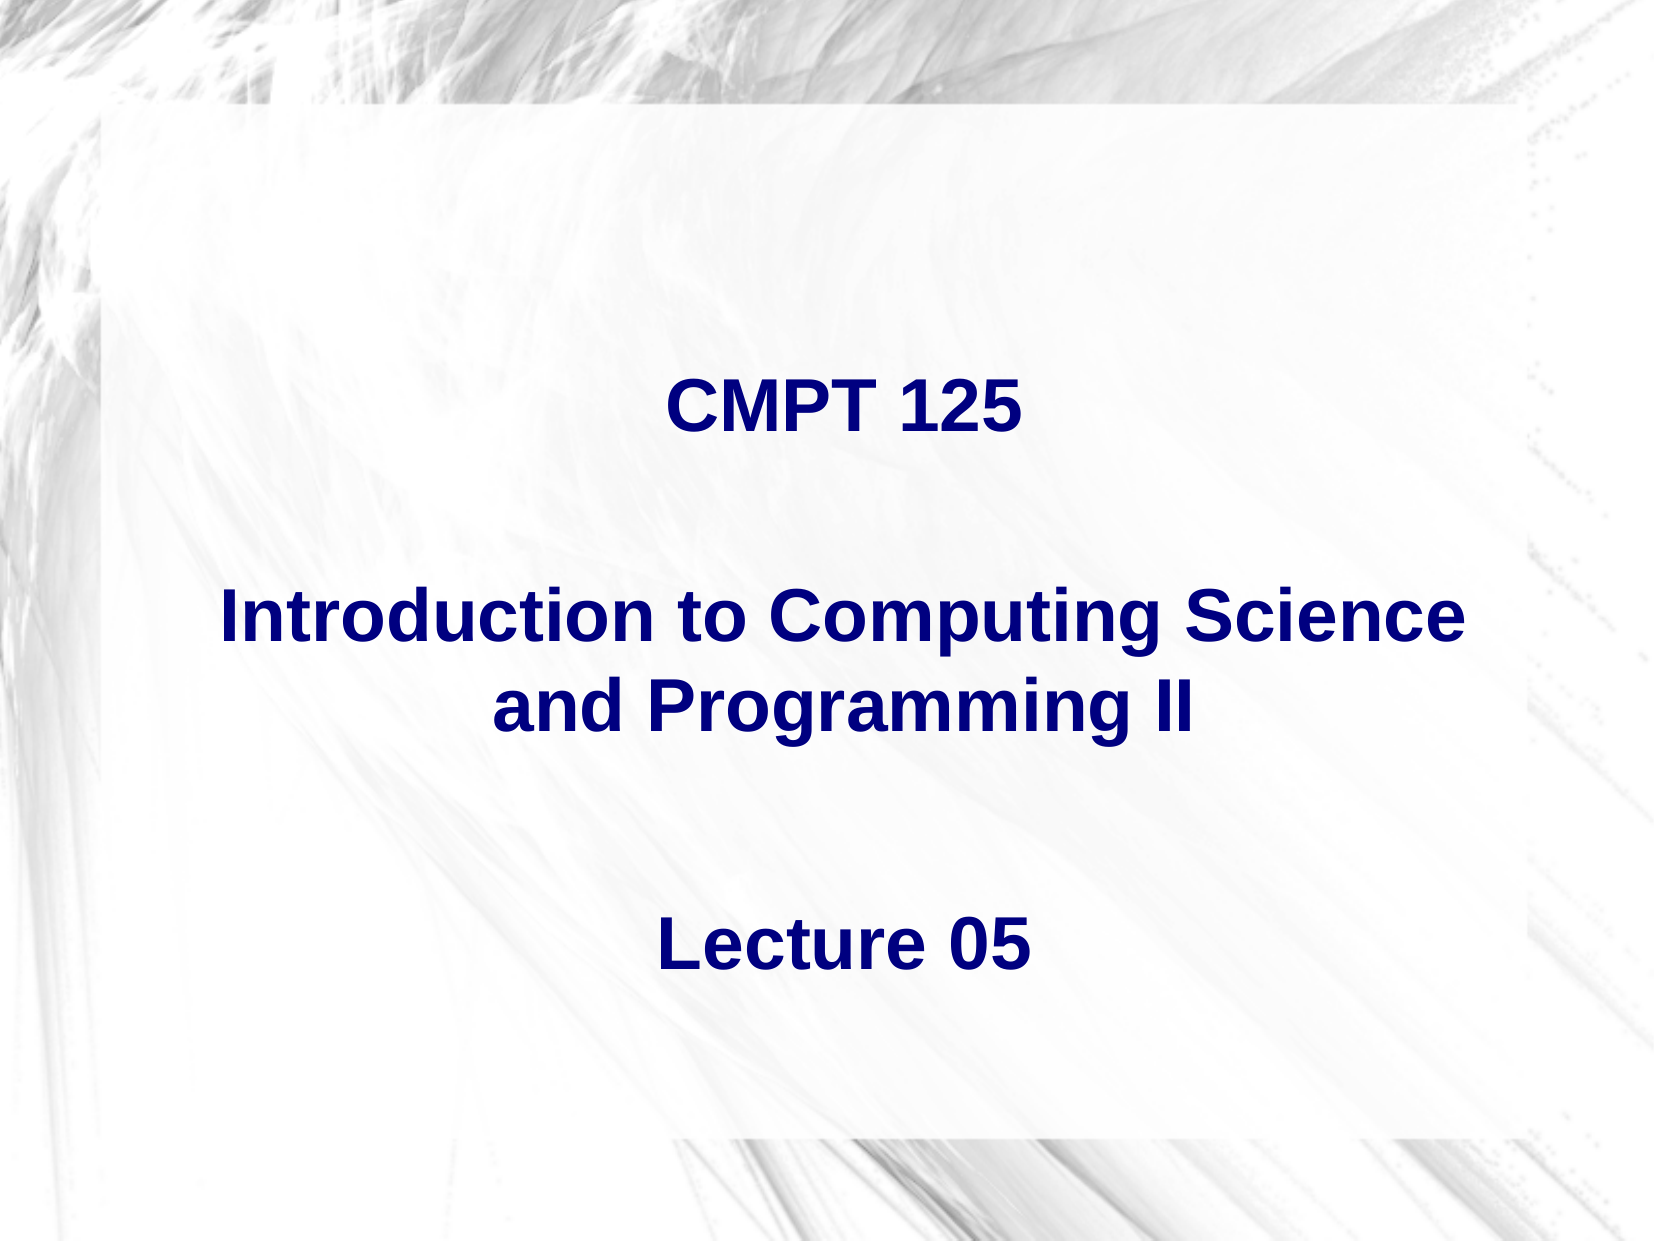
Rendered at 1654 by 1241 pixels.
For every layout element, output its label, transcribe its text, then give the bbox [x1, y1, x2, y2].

list CMPT 125 Introduction to Computing Science and Programming II Lecture 05 [118, 237, 1571, 1105]
picture [0, 0, 1654, 1241]
